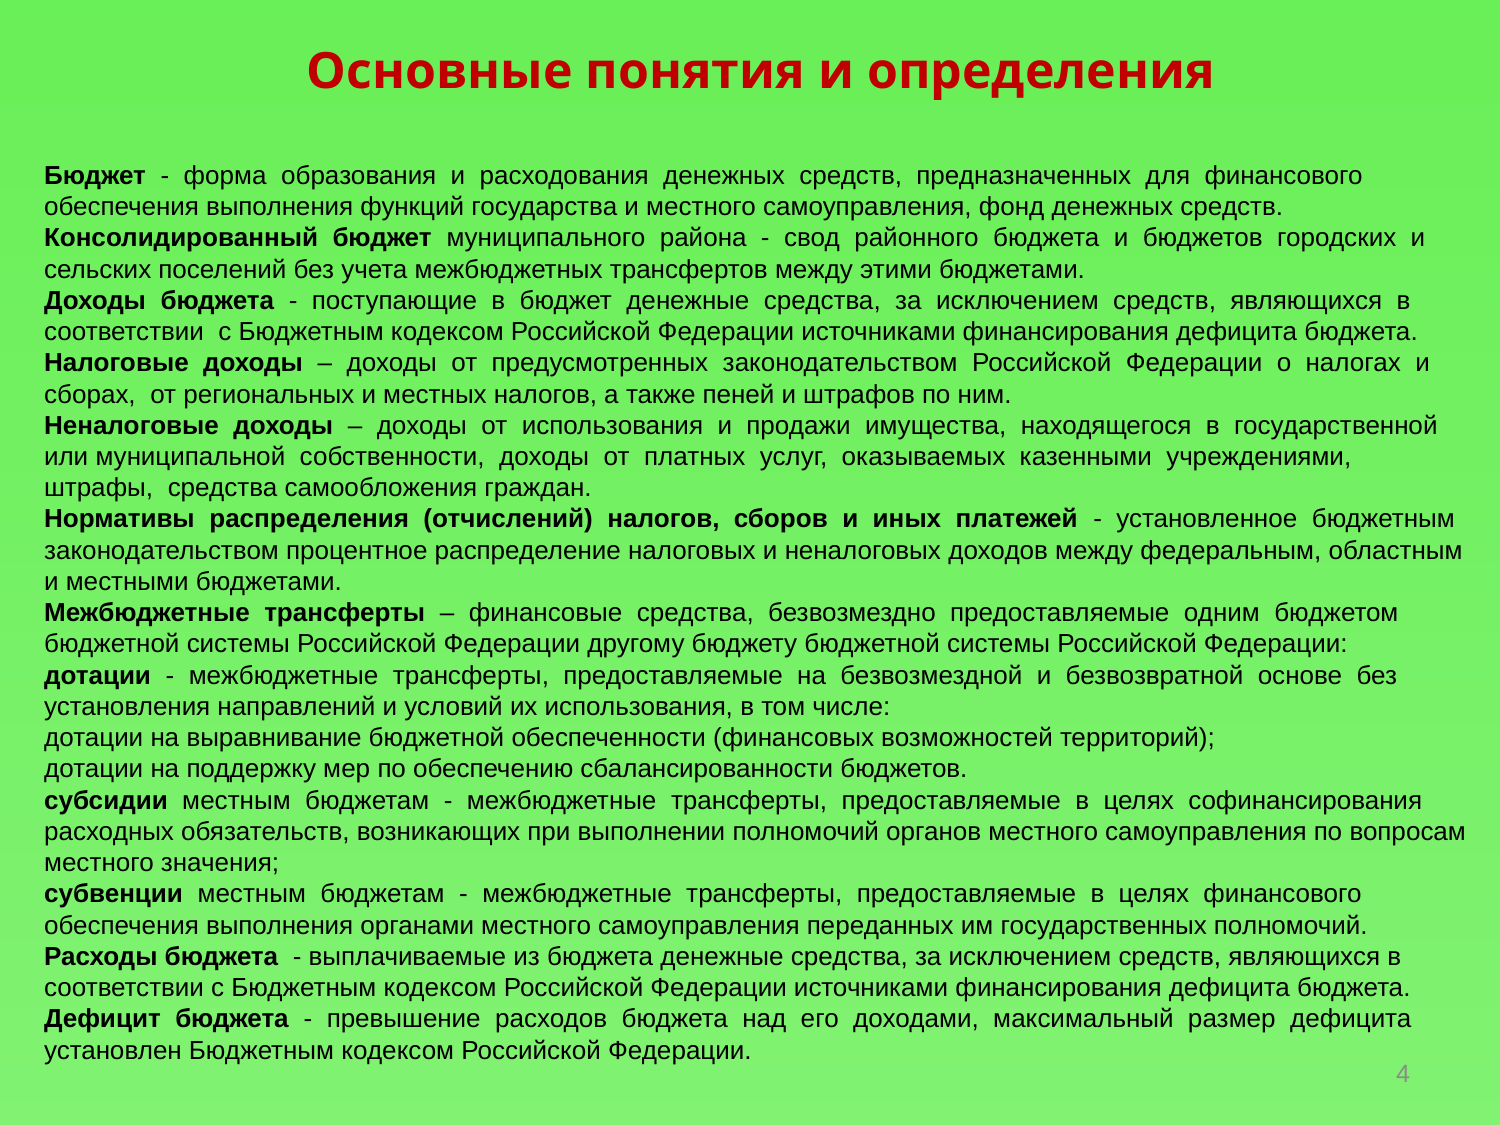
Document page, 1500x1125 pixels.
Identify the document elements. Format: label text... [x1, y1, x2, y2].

text_box Основные понятия и определения Бюджет - форма образования и расходования денежных средств, предназначенных для финансового обеспечения выполнения функций государства и местного самоуправления, фонд денежных средств. Консолидированный бюджет муниципального района - свод районного бюджета и бюджетов городских и сельских поселений без учета межбюджетных трансфертов между этими бюджетами. Доходы бюджета - поступающие в бюджет денежные средства, за исключением средств, являющихся в соответствии с Бюджетным кодексом Российской Федерации источниками финансирования дефицита бюджета. Налоговые доходы – доходы от предусмотренных законодательством Российской Федерации о налогах и сборах, от региональных и местных налогов, а также пеней и штрафов по ним. Неналоговые доходы – доходы от использования и продажи имущества, находящегося в государственной или муниципальной собственности, доходы от платных услуг, оказываемых казенными учреждениями, штрафы, средства самообложения граждан. Нормативы распределения (отчислений) налогов, сборов и иных платежей - установленное бюджетным законодательством процентное распределение налоговых и неналоговых доходов между федеральным, областным и местными бюджетами. Межбюджетные трансферты – финансовые средства, безвозмездно предоставляемые одним бюджетом бюджетной системы Российской Федерации другому бюджету бюджетной системы Российской Федерации: дотации - межбюджетные трансферты, предоставляемые на безвозмездной и безвозвратной основе без установления направлений и условий их использования, в том числе: дотации на выравнивание бюджетной обеспеченности (финансовых возможностей территорий); дотации на поддержку мер по обеспечению сбалансированности бюджетов. субсидии местным бюджетам - межбюджетные трансферты, предоставляемые в целях софинансирования расходных обязательств, возникающих при выполнении полномочий органов местного самоуправления по вопросам местного значения; субвенции местным бюджетам - межбюджетные трансферты, предоставляемые в целях финансового обеспечения выполнения органами местного самоуправления переданных им государственных полномочий. Расходы бюджета - выплачиваемые из бюджета денежные средства, за исключением средств, являющихся в соответствии с Бюджетным кодексом Российской Федерации источниками финансирования дефицита бюджета. Дефицит бюджета - превышение расходов бюджета над его доходами, максимальный размер дефицита установлен Бюджетным кодексом Российской Федерации. [29, 30, 1483, 1072]
slide_number 4 [1074, 1042, 1425, 1103]
